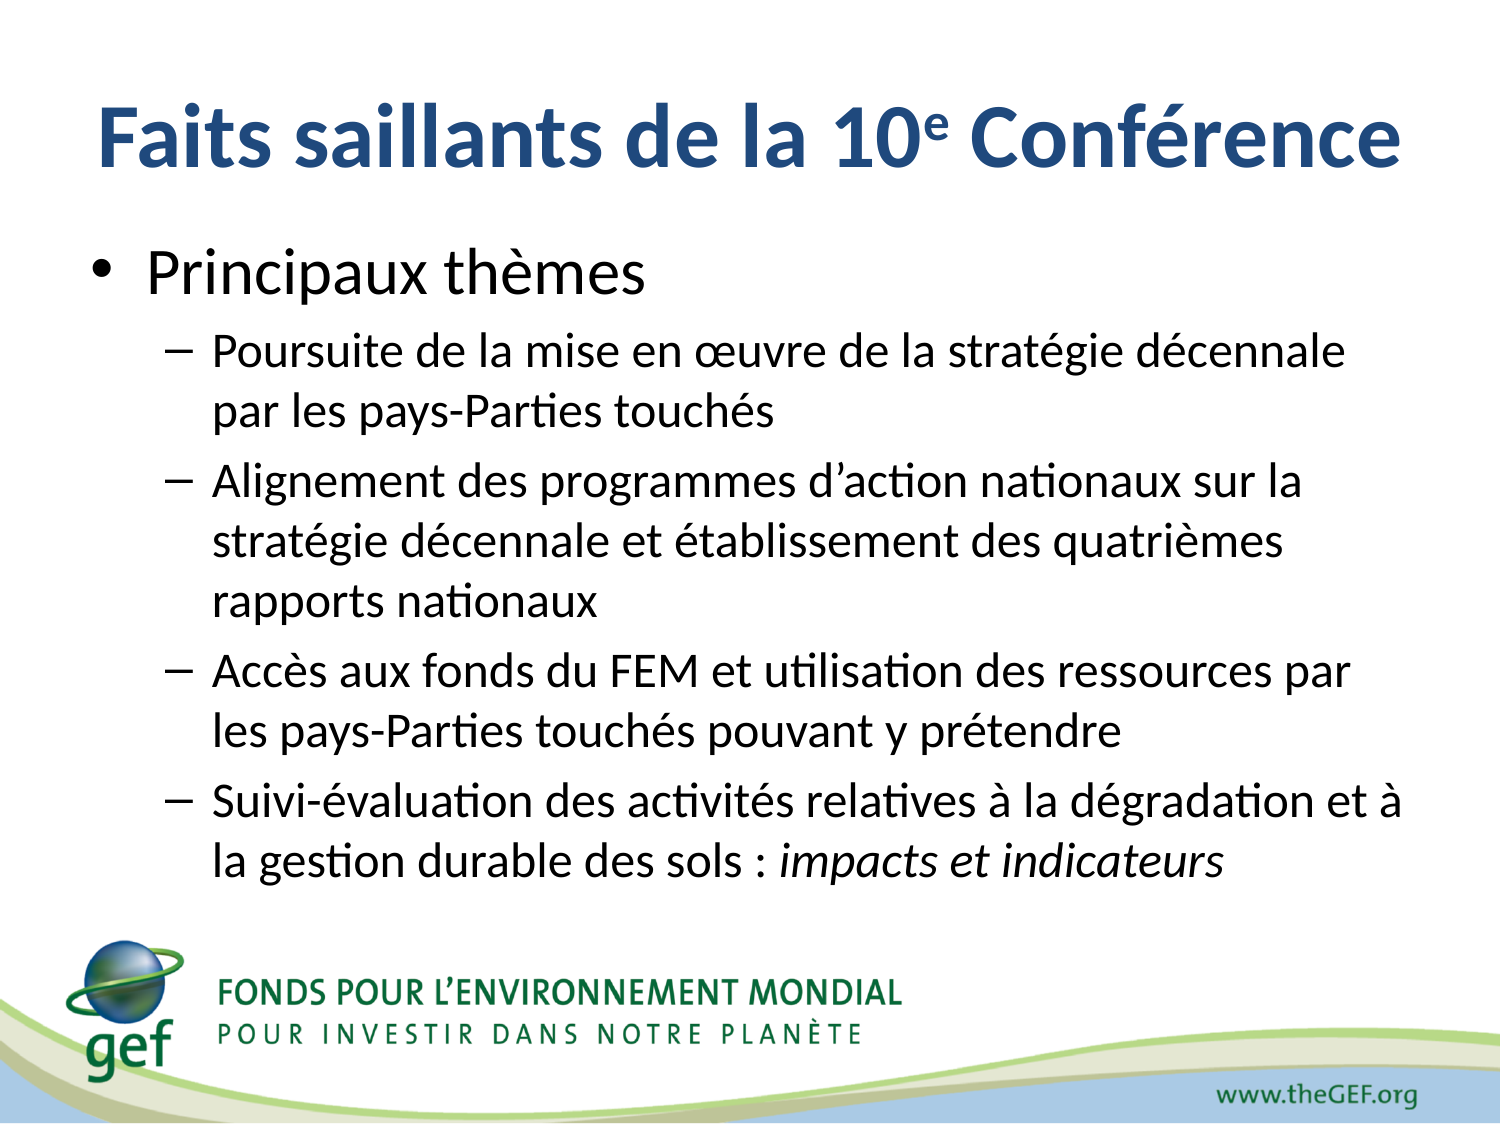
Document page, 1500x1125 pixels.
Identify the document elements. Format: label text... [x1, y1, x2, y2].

picture [0, 912, 1500, 1125]
title Faits saillants de la 10e Conférence [74, 37, 1426, 219]
list Principaux thèmes Poursuite de la mise en œuvre de la stratégie décennale par les pays-Parties touchés Alignement des programmes d’action nationaux sur la stratégie décennale et établissement des quatrièmes rapports nationaux Accès aux fonds du FEM et utilisation des ressources par les pays-Parties touchés pouvant y prétendre Suivi-évaluation des activités relatives à la dégradation et à la gestion durable des sols : impacts et indicateurs [74, 219, 1426, 963]
